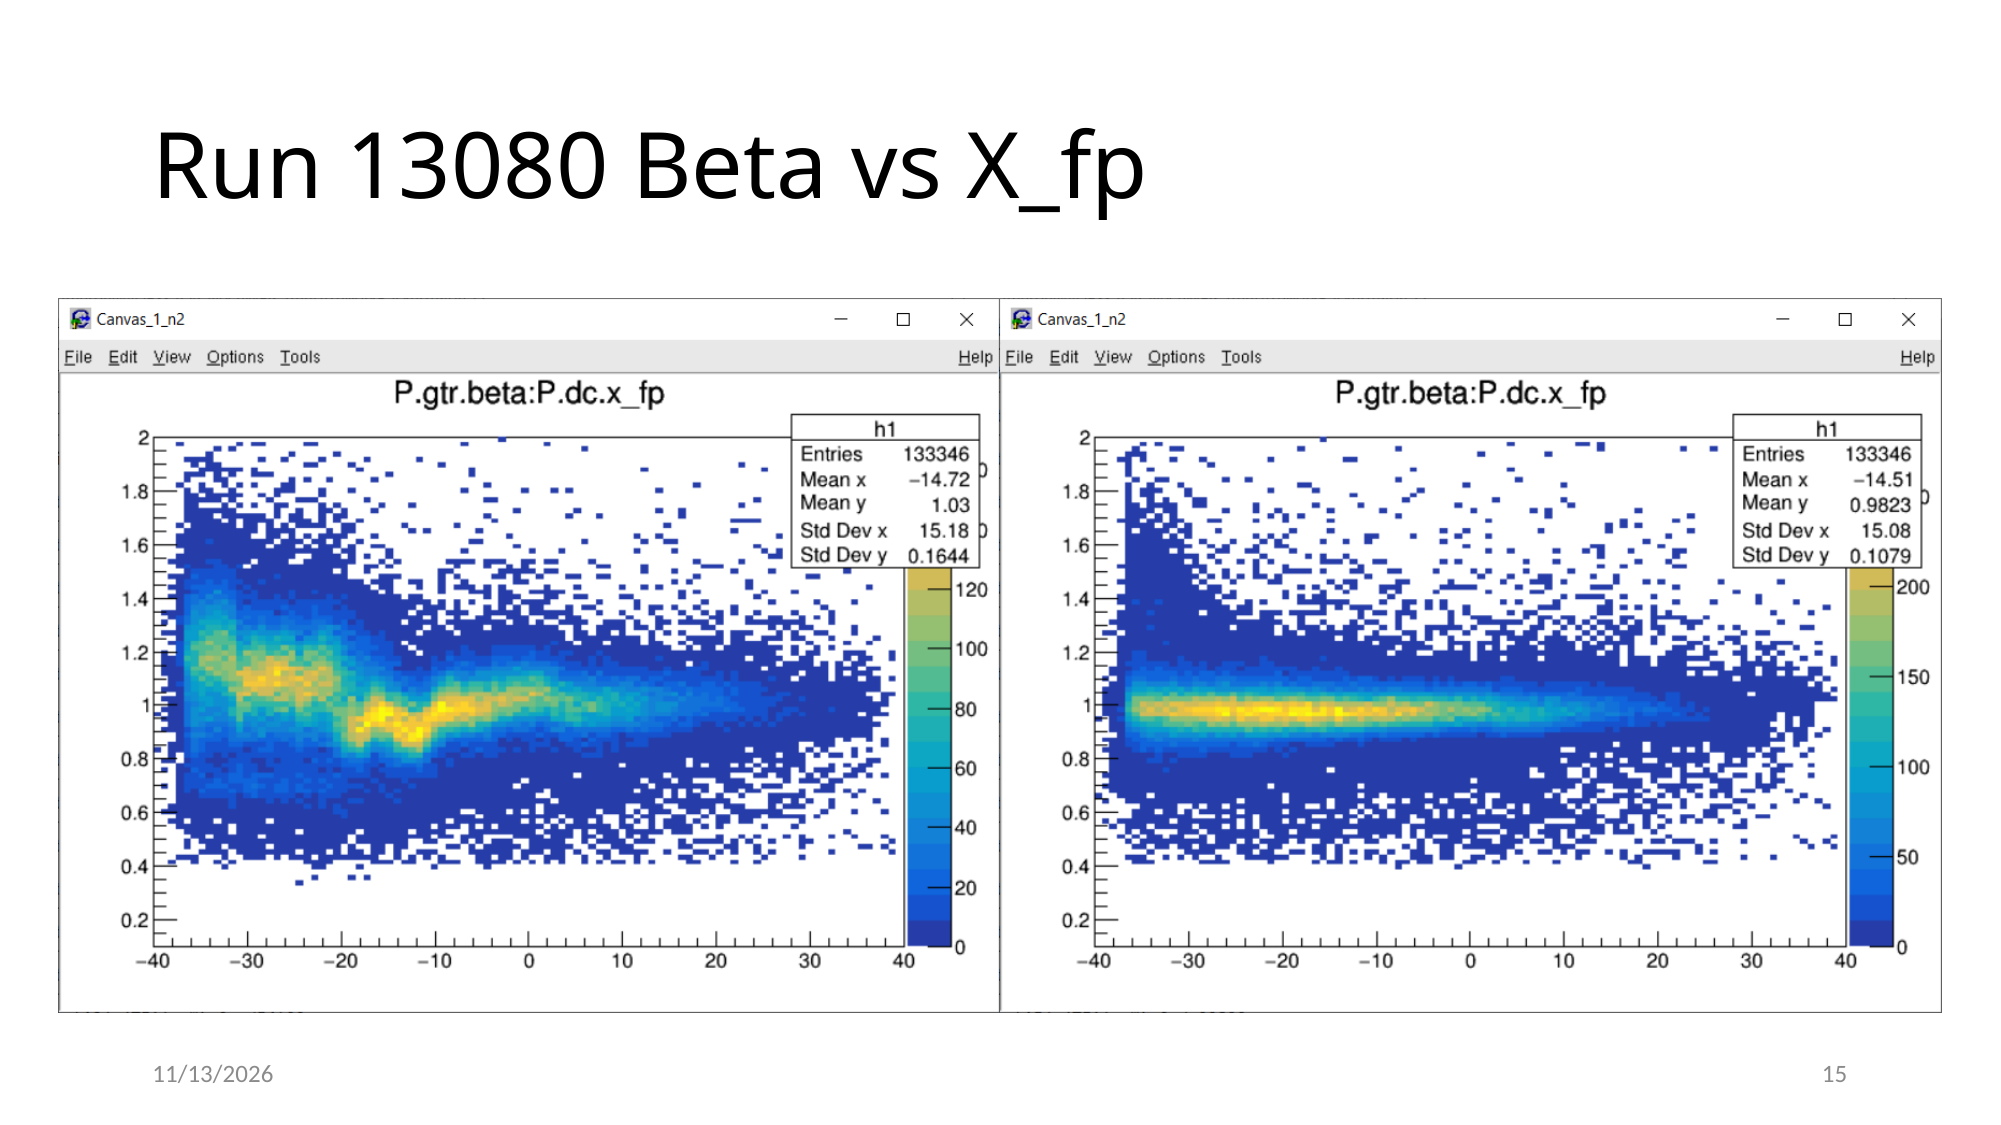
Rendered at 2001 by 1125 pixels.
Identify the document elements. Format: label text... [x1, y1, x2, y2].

picture [999, 298, 1942, 1013]
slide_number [137, 1042, 588, 1103]
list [58, 298, 999, 1013]
slide_number 15 [1412, 1042, 1863, 1103]
title Run 13080 Beta vs X_fp [137, 59, 1863, 278]
